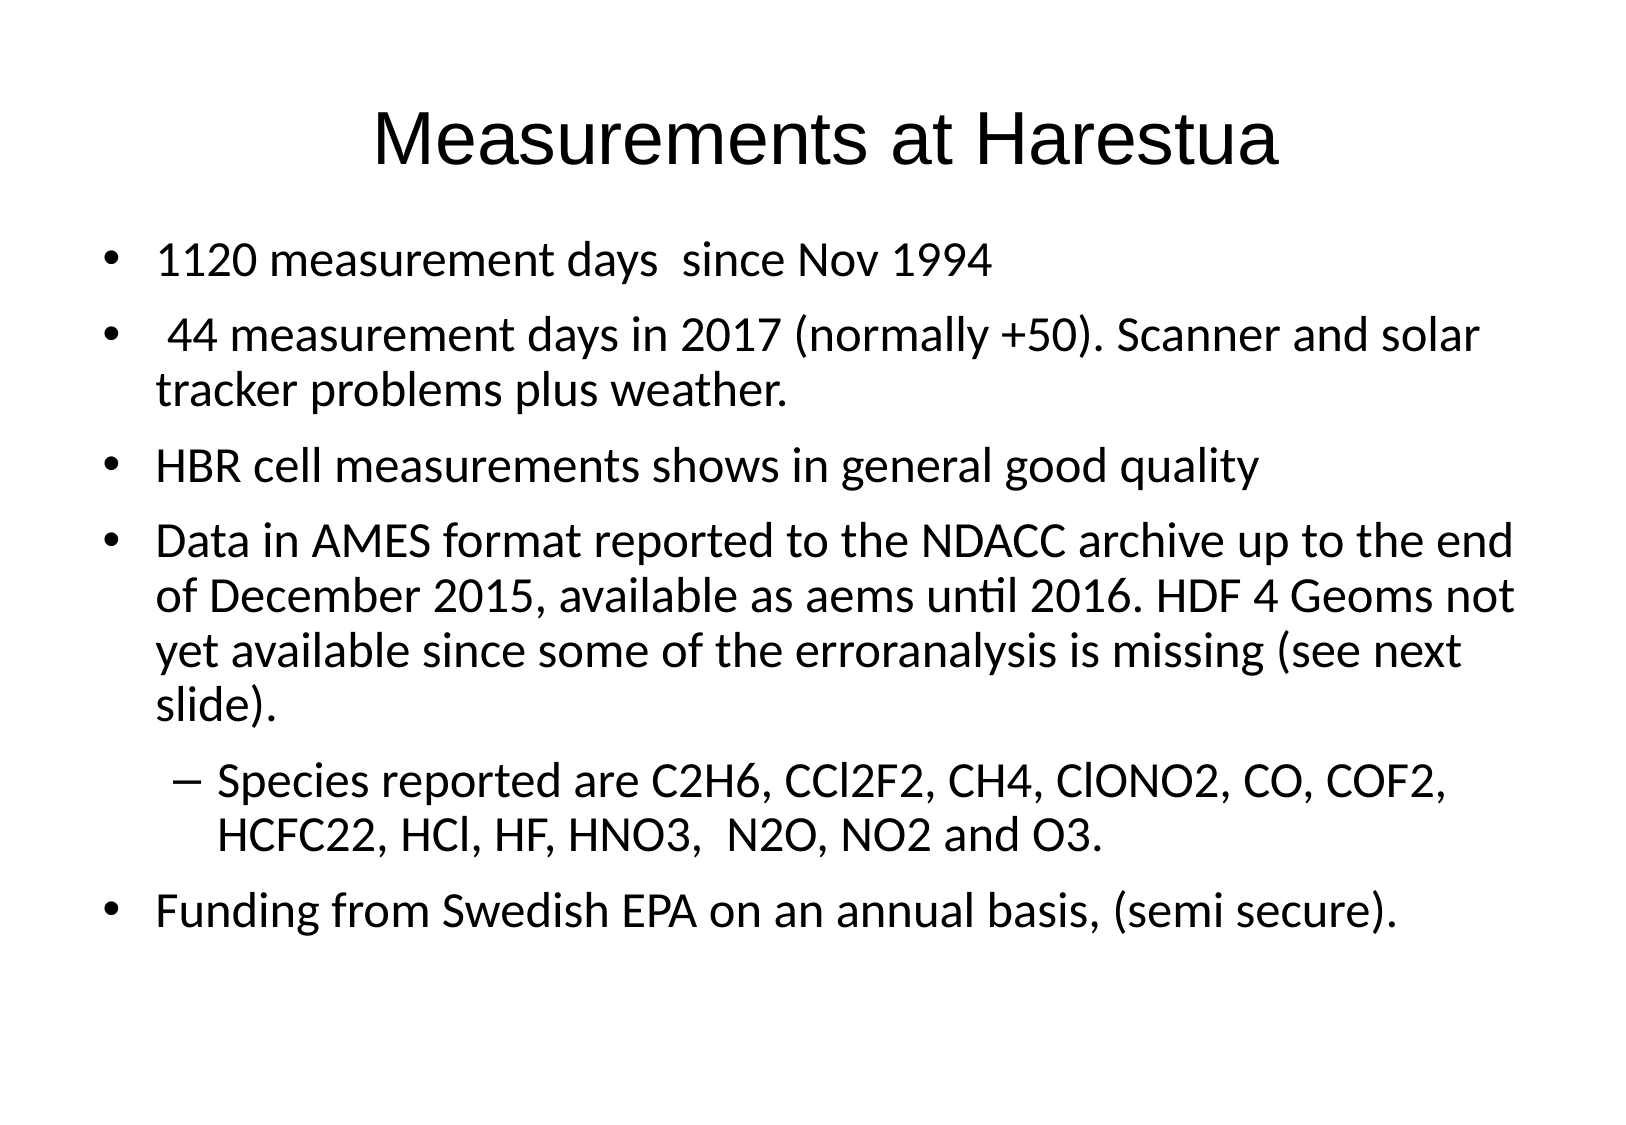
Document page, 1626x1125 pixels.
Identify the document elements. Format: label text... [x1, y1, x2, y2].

list 1120 measurement days since Nov 1994 44 measurement days in 2017 (normally +50). Scanner and solar tracker problems plus weather. HBR cell measurements shows in general good quality Data in AMES format reported to the NDACC archive up to the end of December 2015, available as aems until 2016. HDF 4 Geoms not yet available since some of the erroranalysis is missing (see next slide). Species reported are C2H6, CCl2F2, CH4, ClONO2, CO, COF2, HCFC22, HCl, HF, HNO3, N2O, NO2 and O3. Funding from Swedish EPA on an annual basis, (semi secure). [87, 224, 1550, 950]
title Measurements at Harestua [94, 0, 1558, 188]
